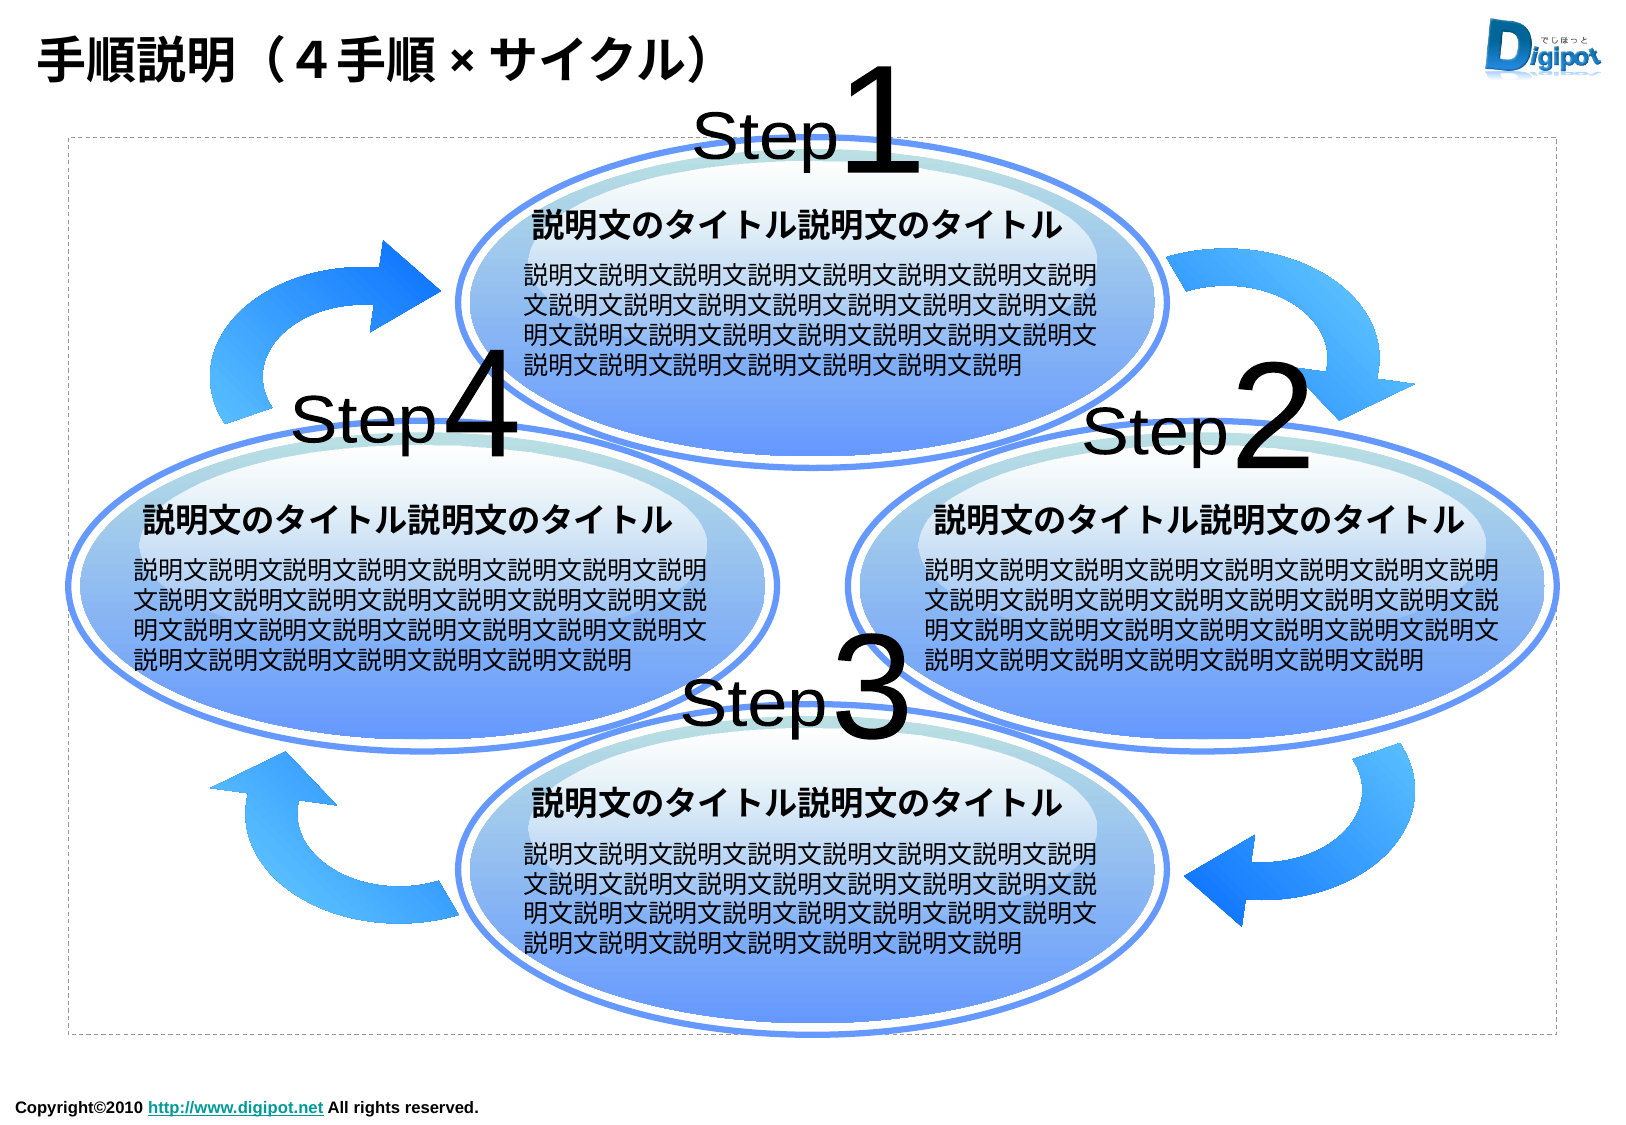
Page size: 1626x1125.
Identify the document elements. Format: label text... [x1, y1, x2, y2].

text_box [565, 148, 803, 196]
picture [1485, 18, 1602, 82]
text_box [793, 715, 1081, 774]
text_box [435, 420, 446, 432]
text_box [542, 964, 1083, 1024]
text_box [1117, 436, 1125, 448]
text_box [804, 148, 876, 161]
text_box [763, 137, 803, 150]
text_box [1096, 783, 1155, 938]
text_box 説明文説明文説明文説明文説明文説明文説明文説明文説明文説明文説明文説明文説明文説明文説明文説明文説明文説明文説明文説明文説明文説明文説明文説明文説明文説明文説明文説明文説明文説明 [517, 832, 1120, 964]
text_box [458, 778, 517, 961]
text_box [403, 432, 491, 447]
text_box 説明文説明文説明文説明文説明文説明文説明文説明文説明文説明文説明文説明文説明文説明文説明文説明文説明文説明文説明文説明文説明文説明文説明文説明文説明文説明文説明文説明文説明文説明 [918, 548, 1522, 681]
text_box [470, 791, 528, 948]
text_box [1097, 203, 1167, 385]
text_box [80, 508, 139, 664]
text_box [933, 681, 1472, 740]
text_box [132, 425, 342, 491]
text_box [871, 151, 918, 167]
text_box 説明文説明文説明文説明文説明文説明文説明文説明文説明文説明文説明文説明文説明文説明文説明文説明文説明文説明文説明文説明文説明文説明文説明文説明文説明文説明文説明文説明文説明文説明 [517, 253, 1120, 386]
text_box [811, 137, 876, 151]
text_box [210, 240, 441, 424]
text_box [707, 500, 766, 654]
text_box [504, 371, 1119, 468]
text_box [524, 386, 1101, 457]
text_box [1201, 432, 1219, 444]
text_box [793, 704, 798, 716]
text_box [596, 160, 1028, 196]
text_box [745, 139, 750, 151]
title 手順説明（４手順×サイクル） [21, 19, 881, 98]
text_box [428, 420, 434, 432]
text_box [132, 681, 686, 752]
text_box [962, 444, 1443, 491]
text_box [818, 704, 893, 719]
text_box 説明文のタイトル説明文のタイトル [127, 491, 707, 547]
text_box [804, 137, 810, 148]
text_box [153, 681, 691, 740]
text_box [504, 426, 778, 669]
text_box [1486, 508, 1545, 641]
text_box [932, 437, 1118, 491]
text_box [1095, 217, 1155, 371]
text_box [1141, 420, 1193, 434]
text_box [447, 421, 517, 436]
text_box [68, 494, 127, 678]
text_box [153, 432, 402, 491]
text_box [523, 708, 732, 774]
text_box [470, 224, 530, 381]
text_box [458, 211, 517, 384]
text_box [350, 423, 361, 435]
text_box [892, 141, 1084, 196]
text_box [183, 444, 663, 491]
text_box [504, 436, 693, 491]
text_box [733, 707, 739, 719]
text_box [847, 423, 1493, 752]
text_box [877, 139, 891, 152]
text_box [892, 153, 1060, 196]
text_box [492, 435, 503, 448]
text_box [1166, 248, 1415, 421]
text_box [1184, 743, 1415, 927]
text_box [573, 727, 1052, 774]
text_box [521, 964, 1104, 1035]
text_box [859, 499, 919, 672]
text_box [210, 751, 459, 924]
text_box [1194, 420, 1493, 491]
text_box [343, 424, 349, 436]
text_box [361, 421, 402, 434]
text_box [541, 140, 744, 196]
text_box [1219, 432, 1225, 444]
text_box [1135, 434, 1140, 447]
text_box 説明文のタイトル説明文のタイトル [919, 491, 1498, 547]
text_box [892, 708, 1167, 952]
text_box [740, 704, 792, 719]
text_box [409, 420, 427, 432]
text_box [544, 716, 792, 774]
text_box [799, 704, 817, 715]
text_box [751, 138, 763, 151]
text_box 説明文説明文説明文説明文説明文説明文説明文説明文説明文説明文説明文説明文説明文説明文説明文説明文説明文説明文説明文説明文説明文説明文説明文説明文説明文説明文説明文説明文説明文説明 [127, 548, 730, 681]
text_box [403, 420, 409, 432]
text_box [1125, 435, 1134, 447]
text_box [1141, 432, 1193, 446]
text_box 説明文のタイトル説明文のタイトル [517, 774, 1097, 830]
text_box [1226, 432, 1472, 491]
text_box [685, 681, 713, 697]
text_box [1498, 494, 1557, 658]
text_box 説明文のタイトル説明文のタイトル [517, 196, 1097, 251]
text_box [1194, 432, 1200, 444]
